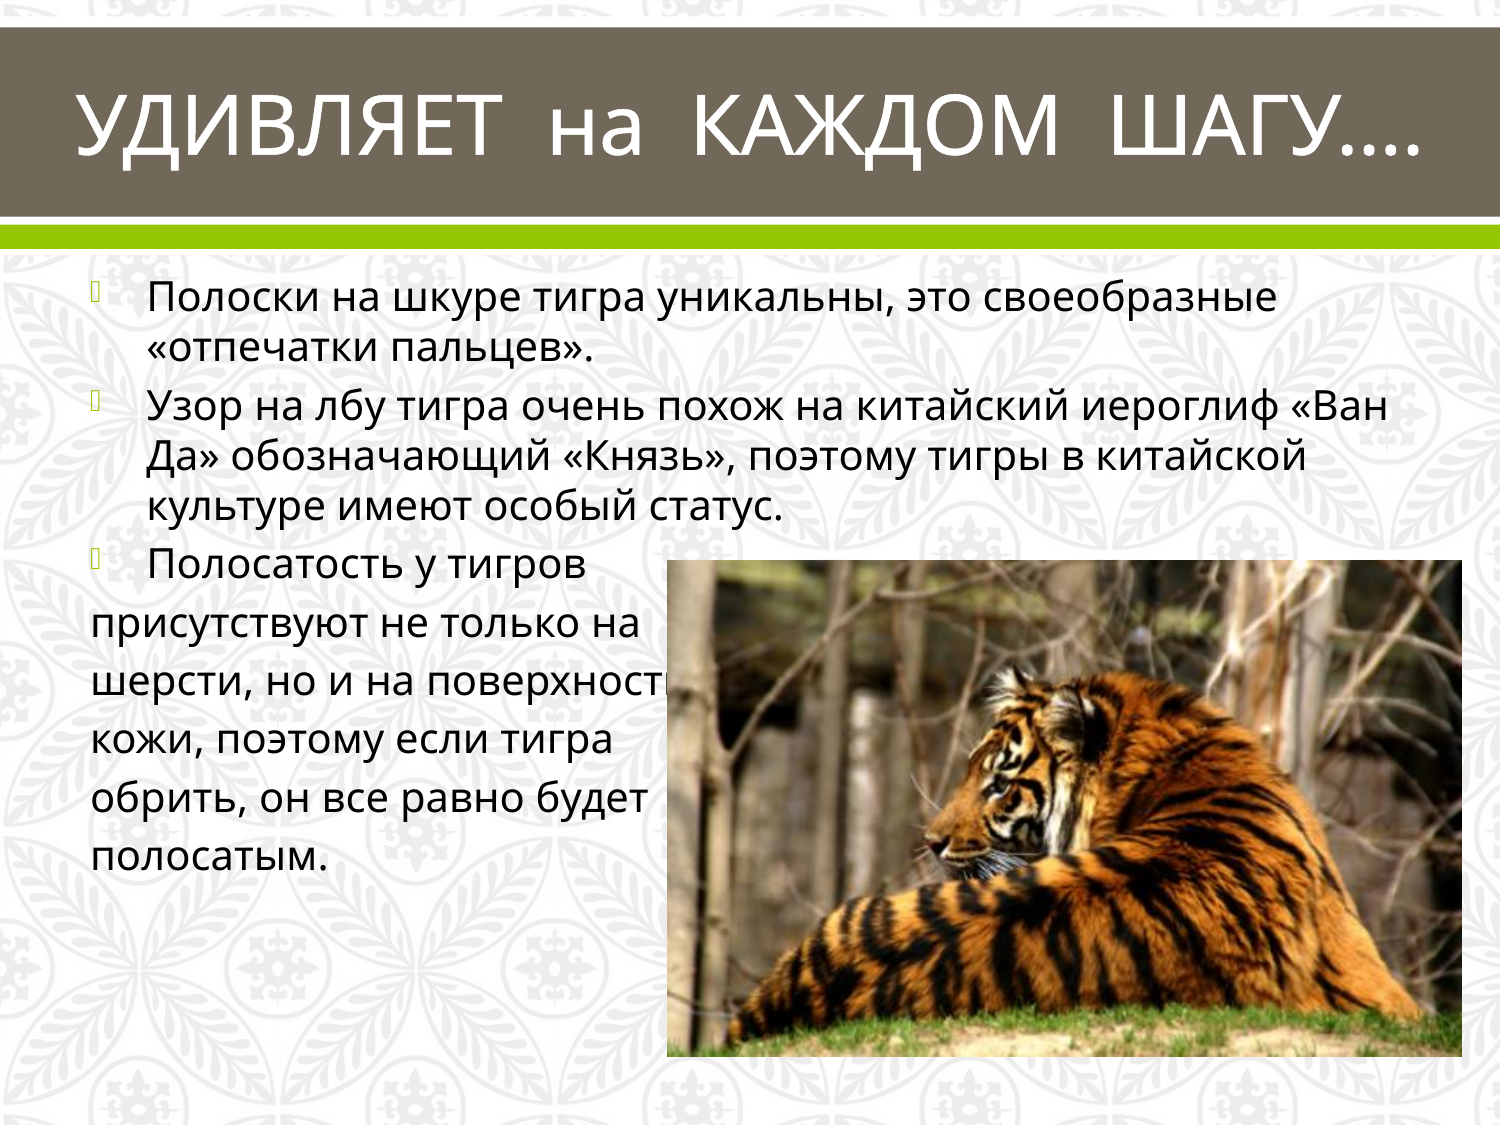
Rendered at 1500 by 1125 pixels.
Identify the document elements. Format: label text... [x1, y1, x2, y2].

picture [666, 559, 1462, 1057]
list Полоски на шкуре тигра уникальны, это своеобразные «отпечатки пальцев». Узор на лбу тигра очень похож на китайский иероглиф «Ван Да» обозначающий «Князь», поэтому тигры в китайской культуре имеют особый статус. Полосатость у тигров присутствуют не только на шерсти, но и на поверхности кожи, поэтому если тигра обрить, он все равно будет полосатым. [75, 262, 1459, 941]
title УДИВЛЯЕТ на КАЖДОМ ШАГУ…. [17, 29, 1483, 213]
